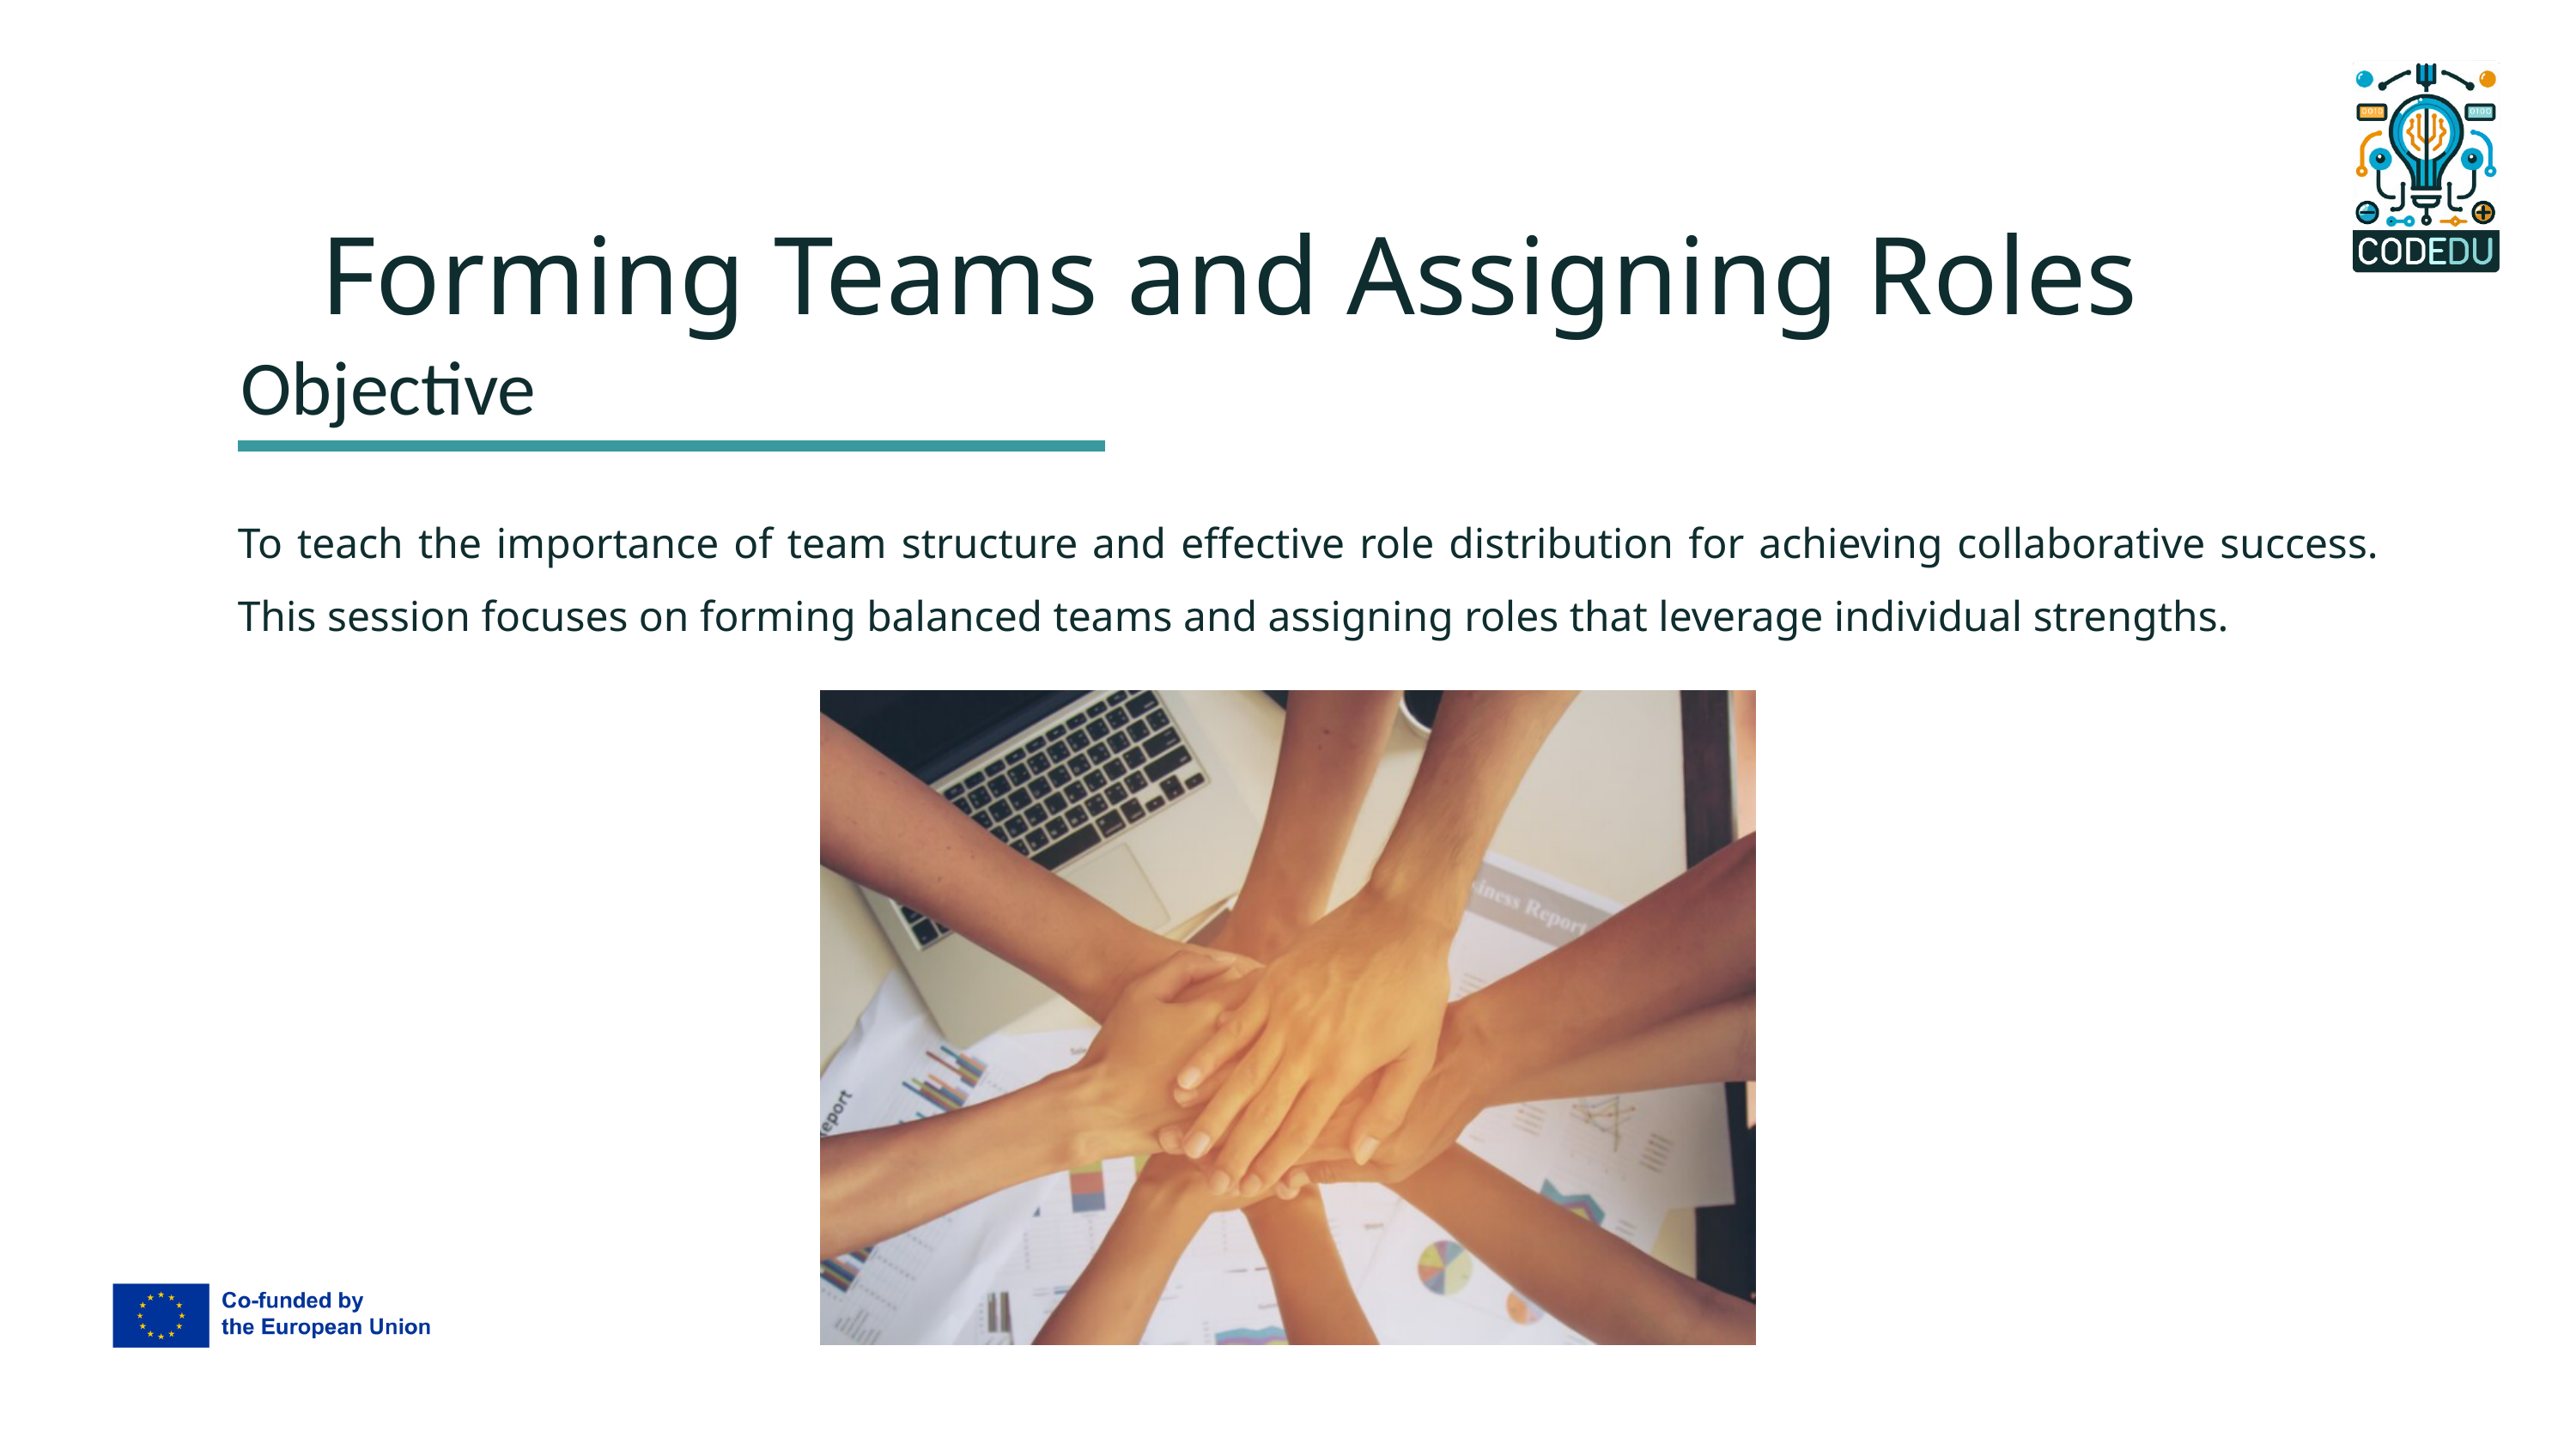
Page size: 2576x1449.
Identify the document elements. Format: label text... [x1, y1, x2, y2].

picture [2221, 0, 2576, 395]
text_box Forming Teams and Assigning Roles [237, 155, 2217, 336]
text_box [107, 1278, 443, 1353]
text_box Objective [240, 301, 2396, 431]
picture [820, 690, 1756, 1346]
text_box To teach the importance of team structure and effective role distribution for achieving collaborative success. This session focuses on forming balanced teams and assigning roles that leverage individual strengths. [237, 494, 2382, 640]
